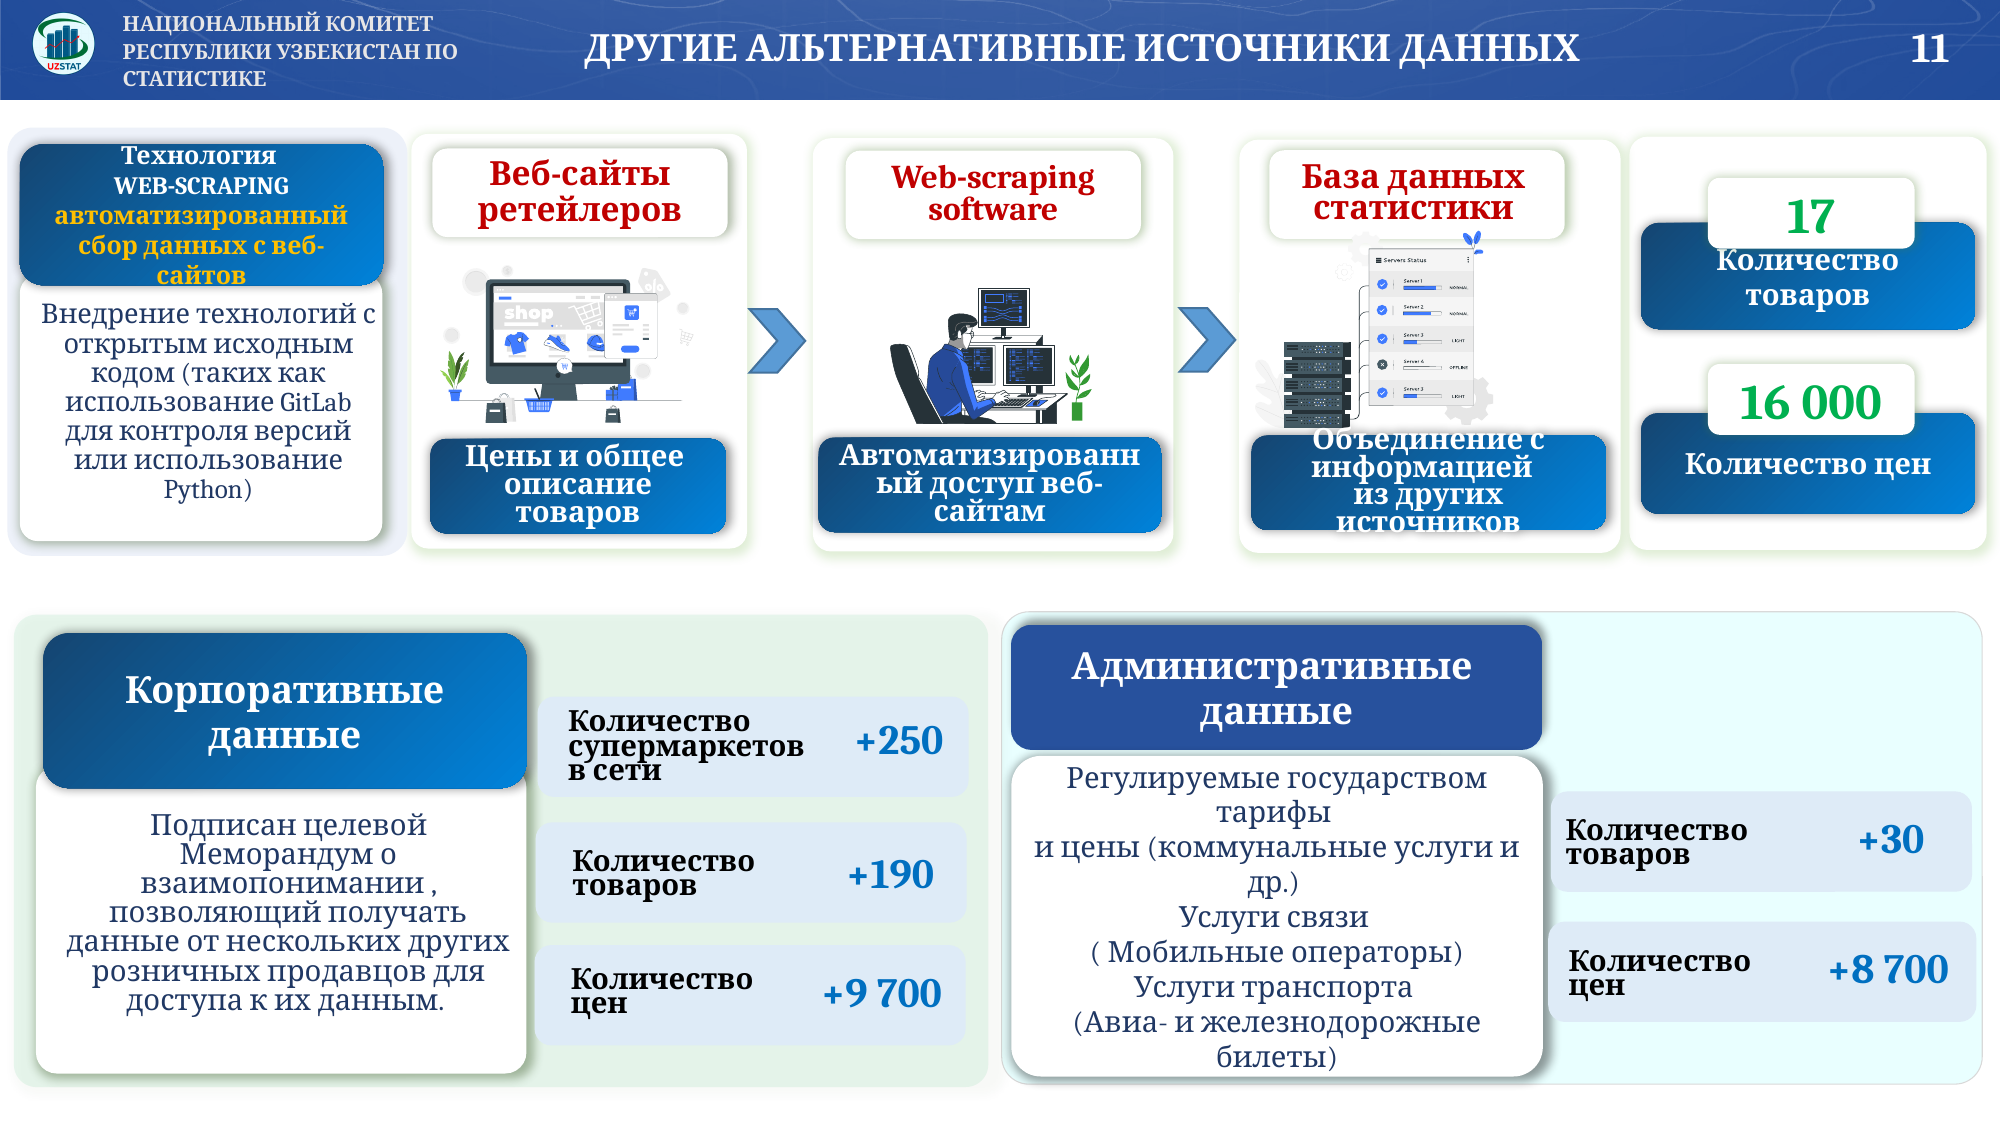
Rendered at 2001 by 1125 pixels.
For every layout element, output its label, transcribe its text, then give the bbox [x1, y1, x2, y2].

text_box Количество цен [1568, 949, 1827, 1001]
text_box [1547, 920, 1978, 1023]
text_box Цены и общее описание товаров [429, 437, 727, 535]
picture [0, 0, 2000, 100]
text_box Веб-сайты ретейлеров [432, 148, 728, 238]
text_box [1628, 135, 1988, 552]
text_box +30 [1833, 818, 1949, 862]
text_box [747, 308, 807, 374]
text_box [1177, 307, 1237, 373]
text_box 16 000 [1706, 362, 1916, 436]
text_box [410, 132, 749, 550]
text_box [1549, 790, 1974, 893]
picture [1255, 230, 1494, 428]
text_box 17 [1706, 176, 1916, 250]
text_box +250 [834, 720, 964, 763]
text_box Объединение с информацией из других источников [1250, 434, 1607, 531]
text_box [13, 614, 989, 1088]
text_box 0000 [1008, 610, 1984, 1086]
text_box Внедрение технологий с открытым исходным кодом (таких как использование GitLab для контроля версий или использование Python) [18, 284, 384, 543]
text_box Количество товаров [1565, 818, 1824, 870]
text_box [1238, 138, 1622, 554]
text_box +9 700 [830, 972, 955, 1016]
text_box База данных статистики [1268, 149, 1566, 240]
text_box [439, 264, 694, 423]
text_box Количество товаров [1640, 221, 1977, 331]
text_box Количество товаров [572, 849, 831, 901]
text_box Автоматизированный доступ веб-сайтам [817, 436, 1163, 534]
text_box [533, 944, 967, 1047]
text_box +190 [832, 854, 948, 897]
text_box Технология WEB-SCRAPING автоматизированный сбор данных с веб-сайтов [18, 143, 385, 287]
text_box Web-scraping software [844, 149, 1143, 241]
text_box Количество цен [570, 967, 830, 1019]
text_box Подписан целевой Меморандум о взаимопонимании , позволяющий получать данные от нескольких других розничных продавцов для доступа к их данным. [34, 776, 528, 1075]
text_box [534, 821, 968, 924]
text_box [811, 523, 1175, 553]
text_box [6, 126, 409, 557]
text_box Количество супермаркетов в сети [568, 709, 827, 786]
text_box [536, 695, 970, 798]
text_box Административные данные [1009, 623, 1544, 751]
text_box Регулируемые государством тарифы и цены (коммунальные услуги и др.) Услуги связи ( Мобильные операторы) Услуги транспорта (Авиа- и железнодорожные билеты) [1011, 755, 1543, 1077]
text_box Корпоративные данные [42, 632, 528, 790]
text_box [811, 137, 1175, 449]
text_box +8 700 [1827, 949, 1961, 992]
text_box [1895, 100, 1913, 108]
text_box Количество цен [1640, 412, 1977, 515]
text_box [890, 288, 1092, 424]
